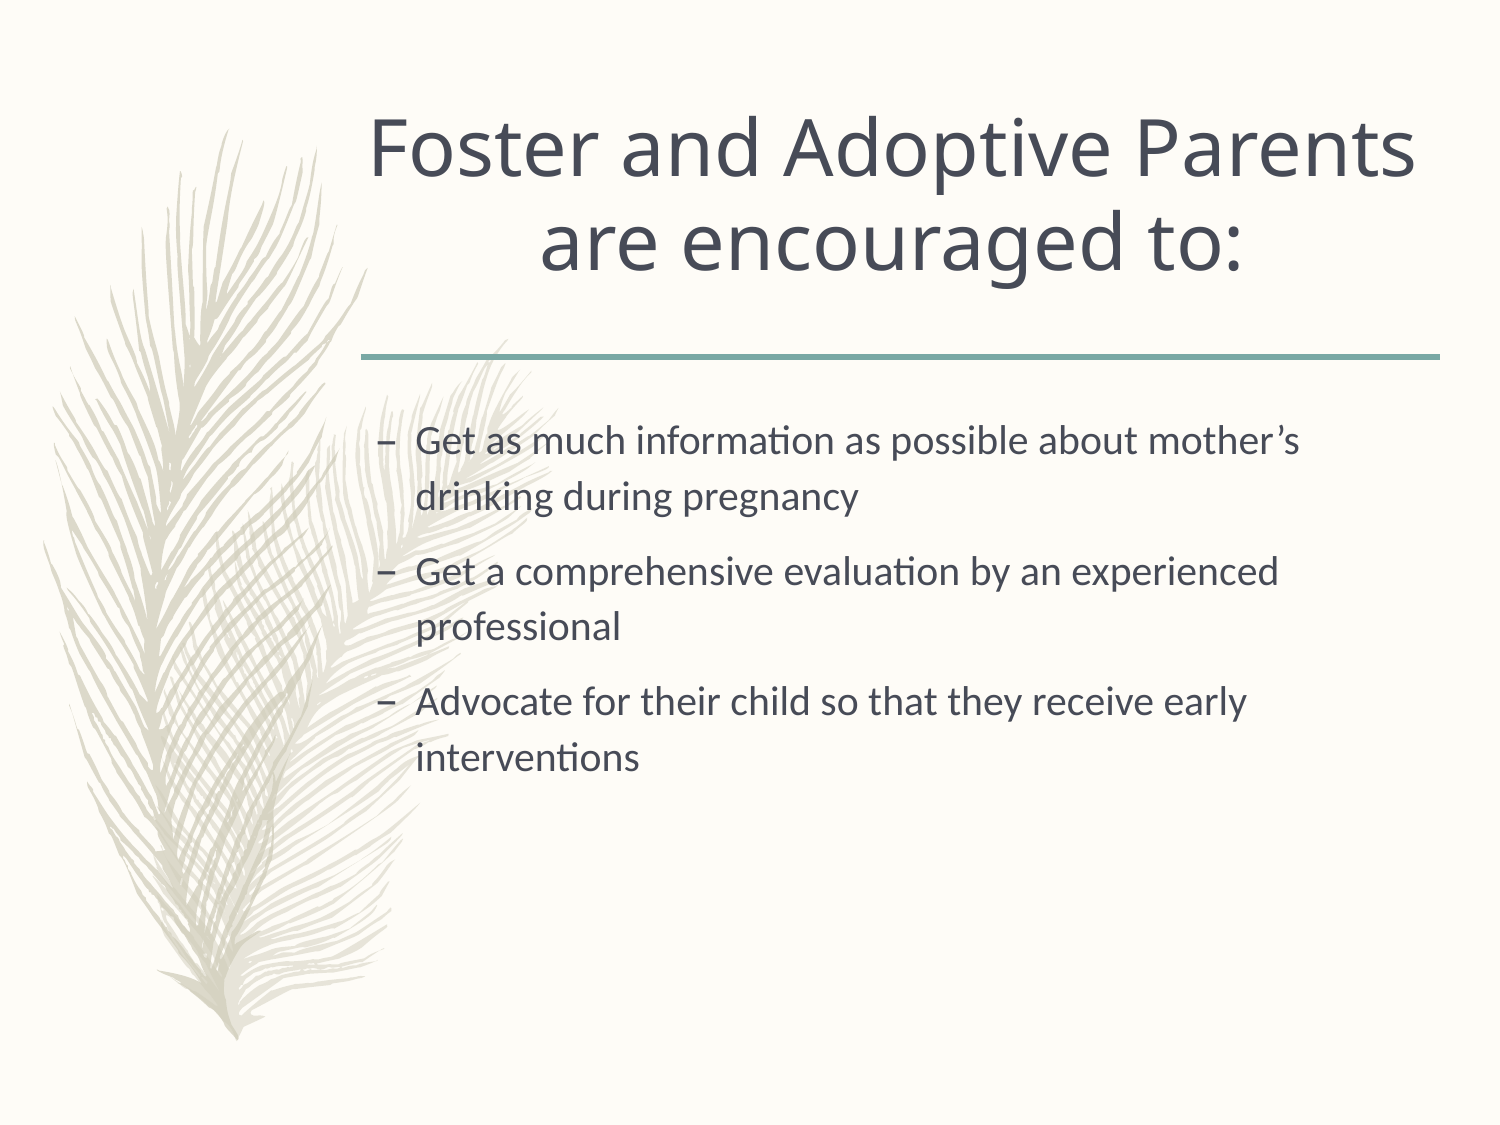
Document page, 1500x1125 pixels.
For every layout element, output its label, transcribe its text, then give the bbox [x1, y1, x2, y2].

list Get as much information as possible about mother’s drinking during pregnancy Get a comprehensive evaluation by an experienced professional Advocate for their child so that they receive early interventions [360, 399, 1440, 999]
title Foster and Adoptive Parents are encouraged to: [345, 93, 1440, 350]
